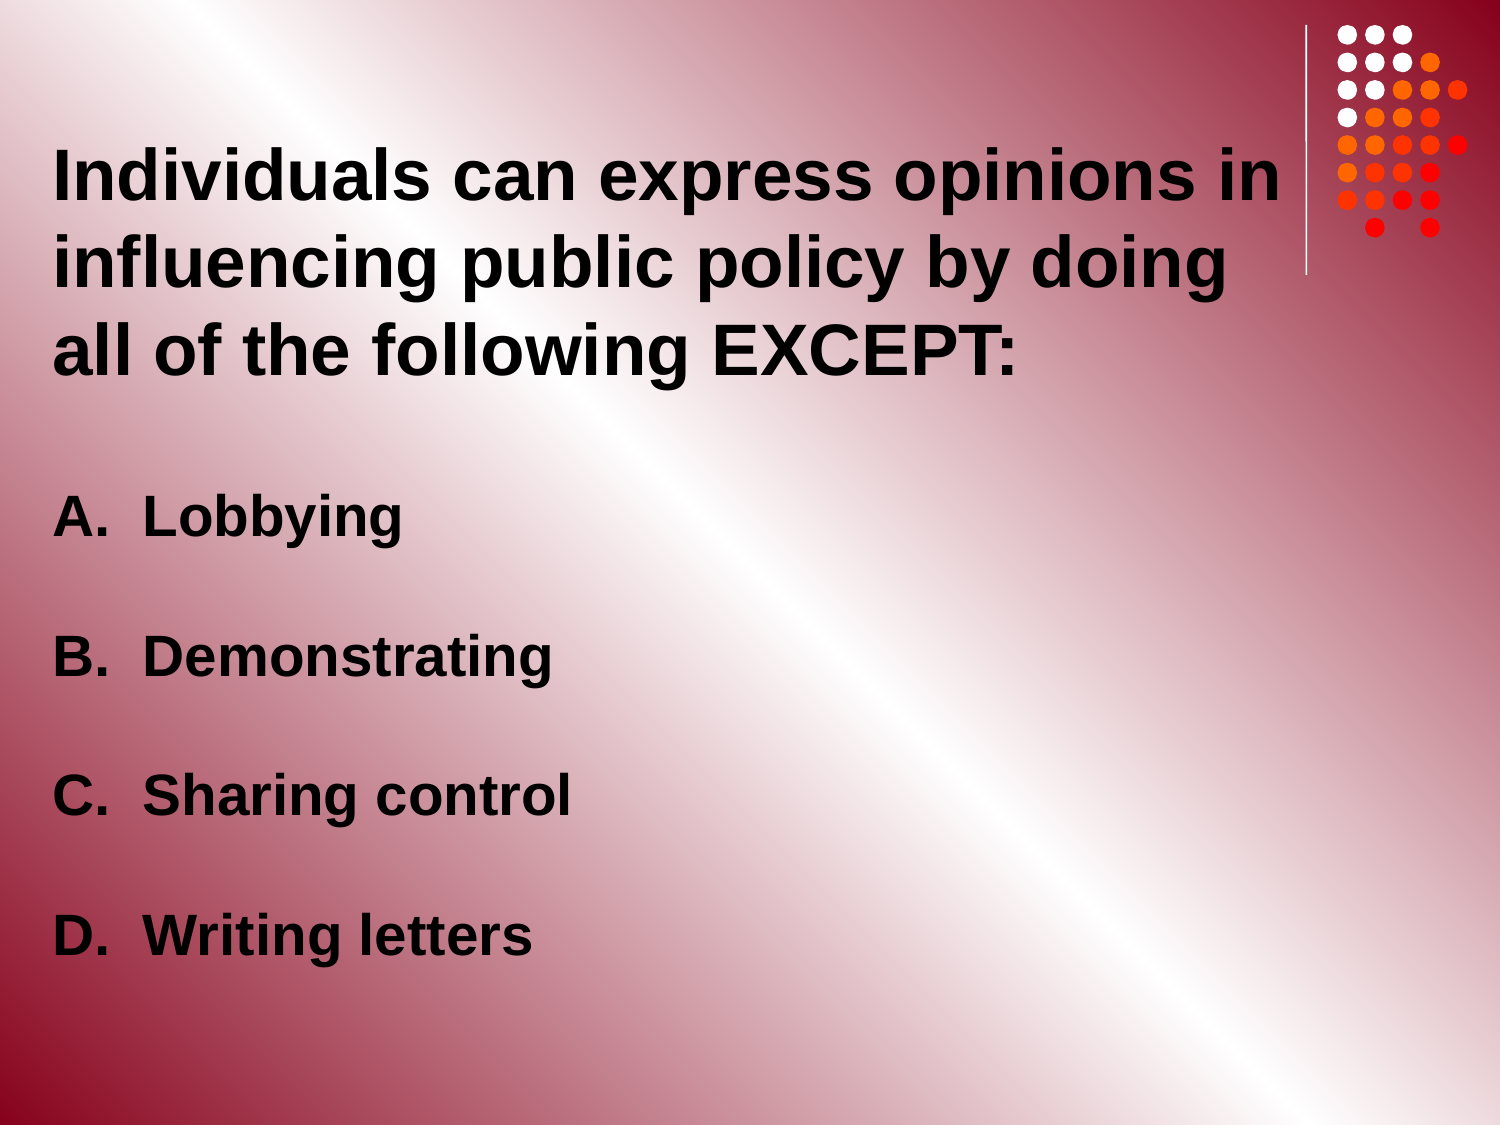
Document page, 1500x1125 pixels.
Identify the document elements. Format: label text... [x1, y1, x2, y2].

text_box Individuals can express opinions in influencing public policy by doing all of the following EXCEPT: A. Lobbying B. Demonstrating C. Sharing control D. Writing letters [37, 937, 1313, 1125]
